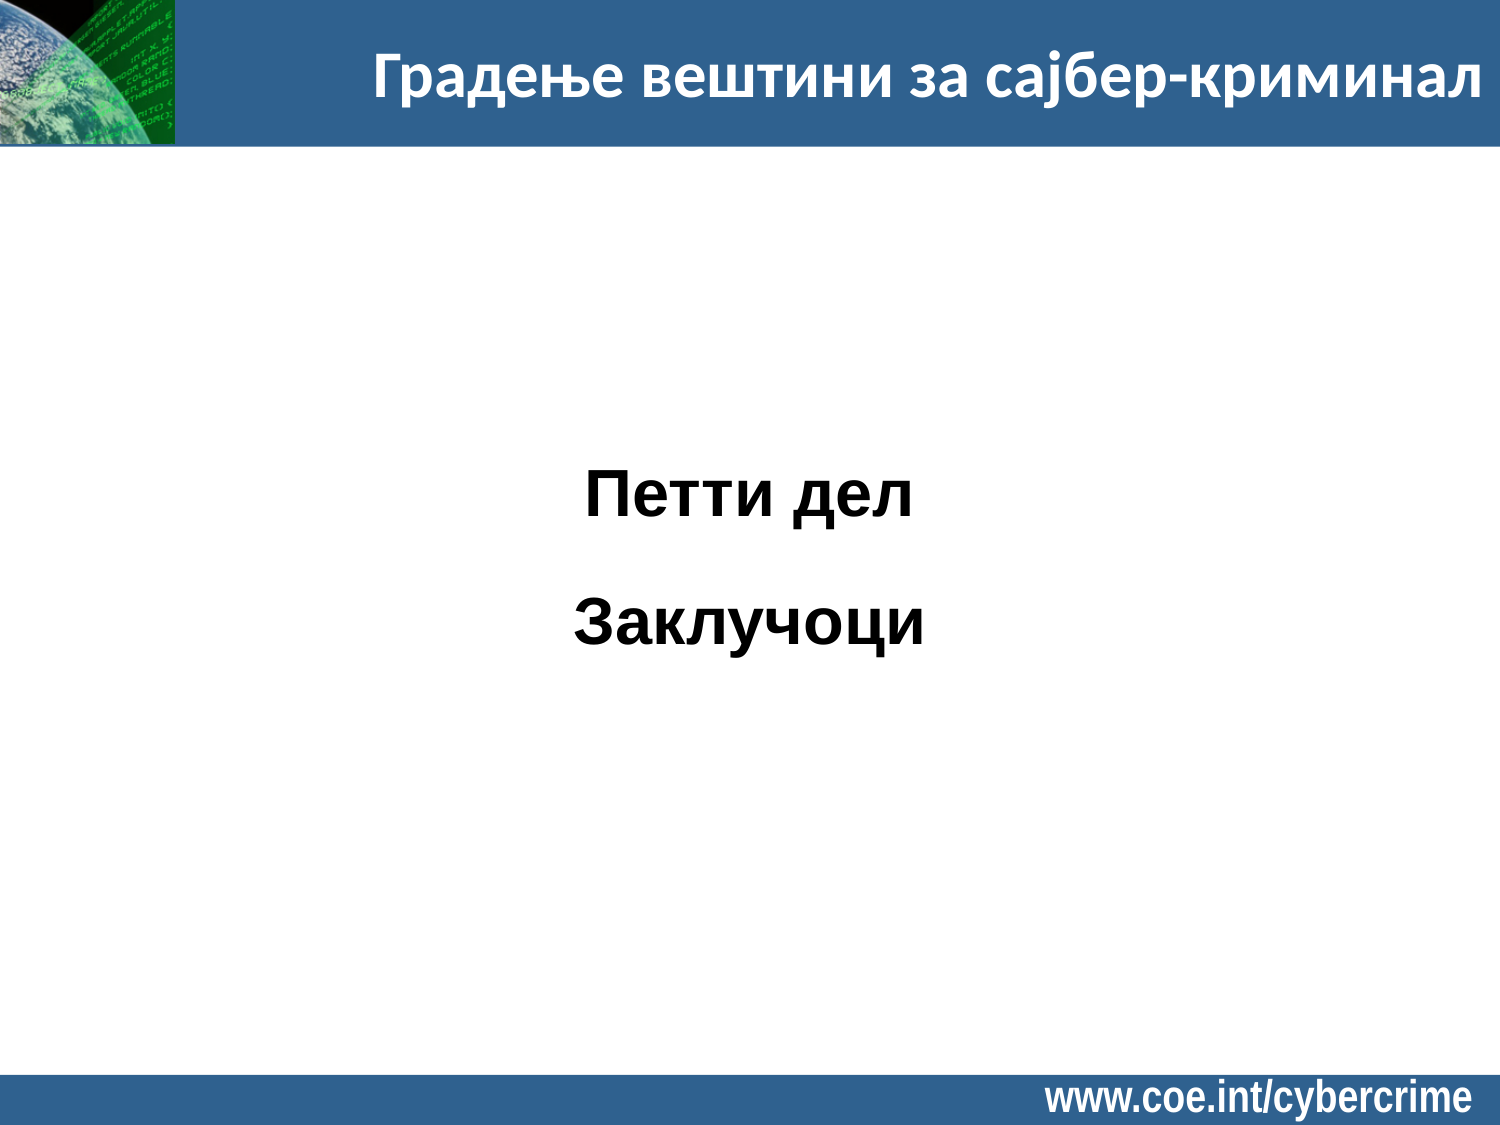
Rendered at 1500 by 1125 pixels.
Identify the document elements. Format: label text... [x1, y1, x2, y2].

picture [0, 0, 175, 144]
text_box Петти дел Заклучоци [50, 457, 1450, 665]
text_box www.coe.int/cybercrime [1030, 1059, 1500, 1125]
text_box [0, 1073, 1030, 1125]
text_box Градење вештини за сајбер-криминал [177, 0, 1500, 149]
